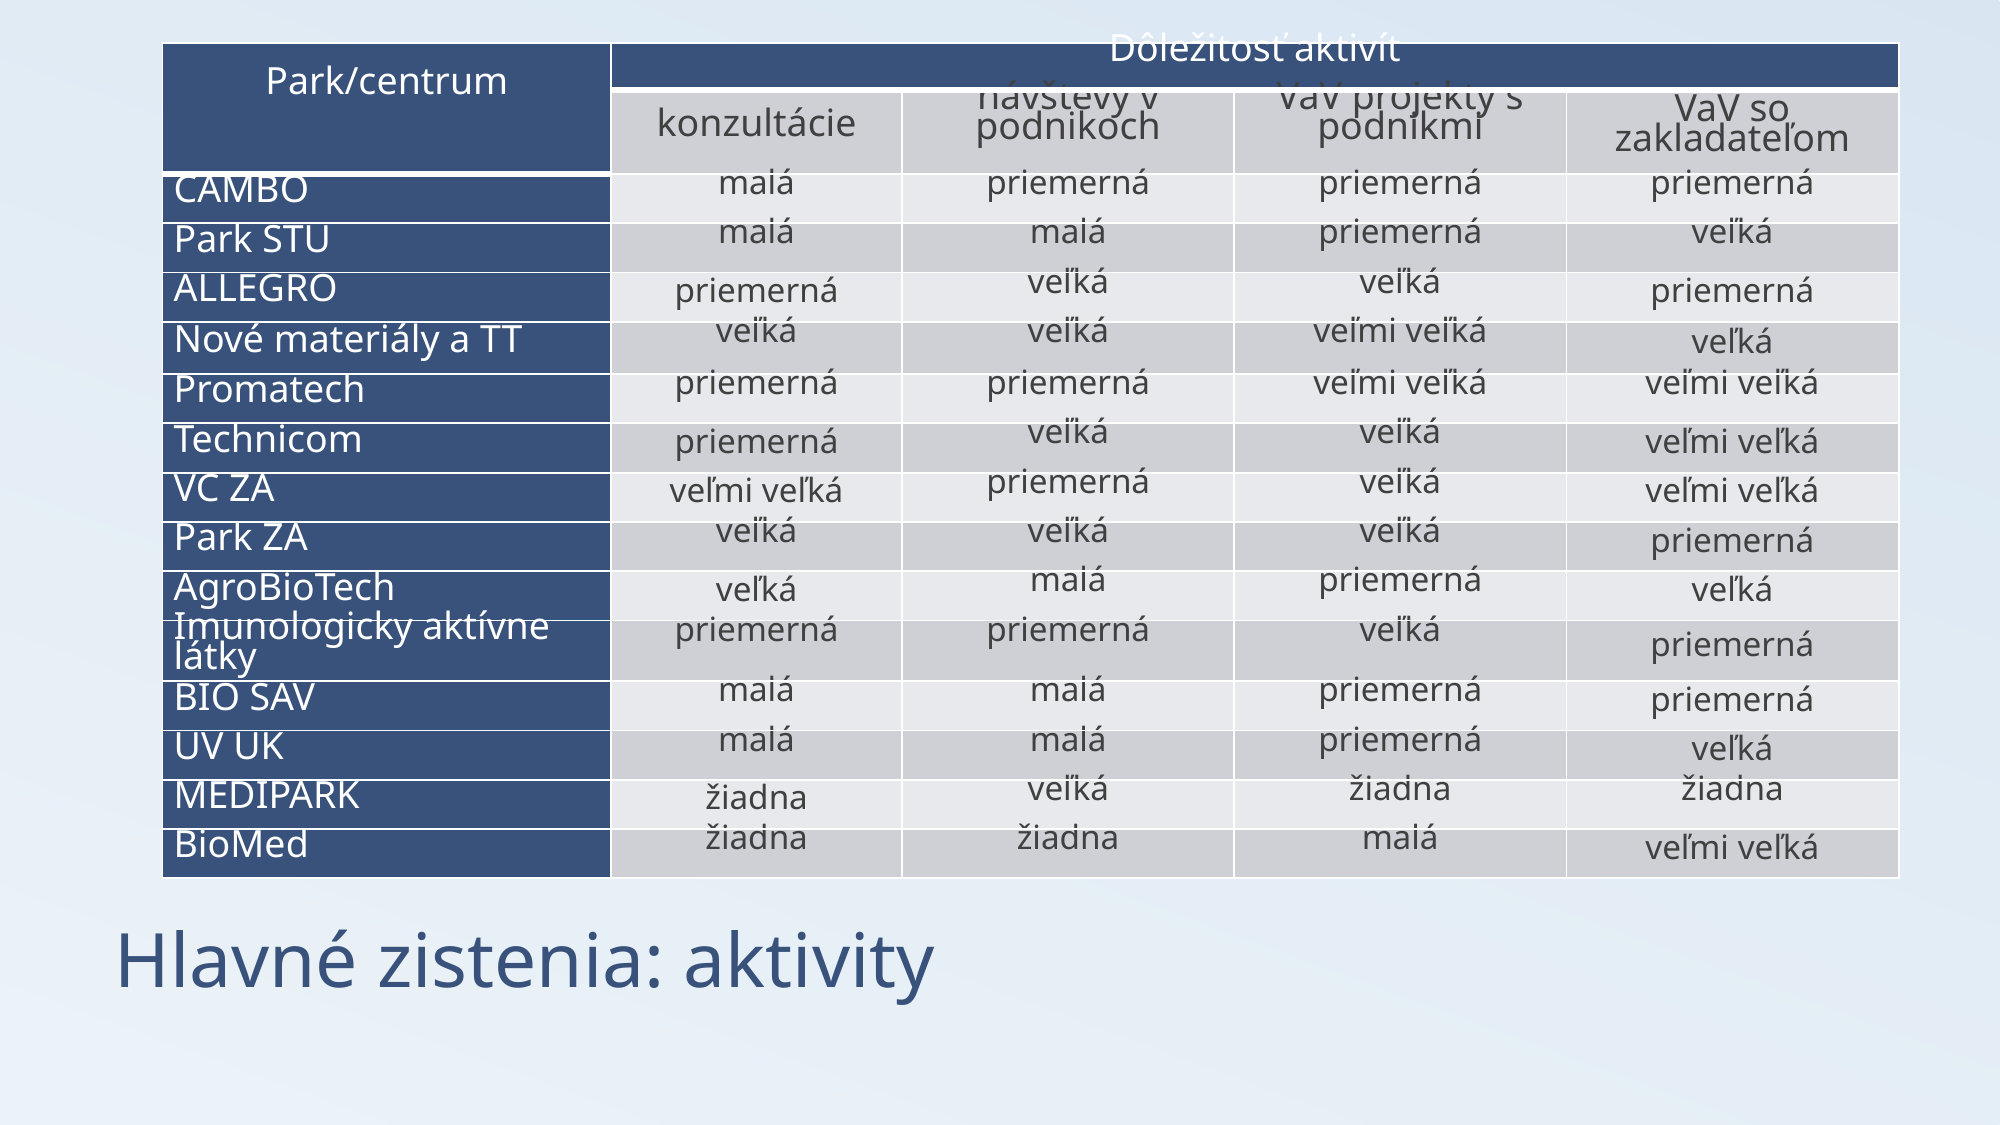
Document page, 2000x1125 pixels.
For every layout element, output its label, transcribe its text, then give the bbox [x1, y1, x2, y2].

table_cell priemerná [1235, 682, 1566, 730]
table_cell žiadna [1567, 781, 1898, 828]
table_cell veľká [1567, 731, 1898, 779]
table_cell priemerná [1235, 572, 1566, 620]
table_cell veľmi veľká [1567, 474, 1898, 521]
table_cell priemerná [1235, 731, 1566, 779]
table_cell návštevy v podnikoch [903, 93, 1233, 173]
table_cell priemerná [903, 474, 1233, 521]
table_cell priemerná [1235, 224, 1566, 272]
table_cell veľká [1235, 474, 1566, 521]
table_cell malá [612, 682, 901, 730]
table_cell veľká [903, 781, 1233, 828]
table_cell veľká [1567, 572, 1898, 620]
table_cell konzultácie [612, 93, 901, 173]
table_cell malá [903, 572, 1233, 620]
table_cell priemerná [1567, 682, 1898, 730]
table_cell veľká [612, 523, 901, 570]
table_cell Park ZA [163, 523, 610, 570]
table_cell priemerná [903, 621, 1233, 680]
table_cell žiadna [612, 830, 901, 877]
table_cell AgroBioTech [163, 572, 610, 620]
table_cell UV UK [163, 731, 610, 779]
table_cell priemerná [1567, 523, 1898, 570]
table_cell CAMBO [163, 177, 610, 222]
table_cell priemerná [1567, 621, 1898, 680]
table_header Dôležitosť aktivít [612, 44, 1898, 87]
table_cell žiadna [903, 830, 1233, 877]
table_cell malá [903, 682, 1233, 730]
table_cell Promatech [163, 375, 610, 422]
table_cell priemerná [1567, 175, 1898, 222]
table_cell Technicom [163, 424, 610, 472]
table_cell VC ZA [163, 474, 610, 521]
table_cell veľmi veľká [1235, 323, 1566, 373]
table_cell BIO SAV [163, 682, 610, 730]
table_cell veľká [612, 572, 901, 620]
table_cell Imunologicky aktívne látky [163, 621, 610, 680]
title Hlavné zistenia: aktivity [99, 834, 1900, 1010]
table_cell veľká [1235, 273, 1566, 321]
table_cell Park STU [163, 224, 610, 272]
table_cell veľká [612, 323, 901, 373]
table_cell veľká [1567, 224, 1898, 272]
table_cell priemerná [1235, 175, 1566, 222]
table_cell veľmi veľká [1567, 375, 1898, 422]
table_cell Nové materiály a TT [163, 323, 610, 373]
table_cell priemerná [612, 273, 901, 321]
table_header Park/centrum [163, 44, 610, 171]
table_cell veľmi veľká [1567, 424, 1898, 472]
table_cell MEDIPARK [163, 781, 610, 828]
table_cell malá [612, 731, 901, 779]
table_cell priemerná [612, 375, 901, 422]
table_cell veľká [1567, 323, 1898, 373]
table_cell veľmi veľká [1567, 830, 1898, 877]
table_cell priemerná [1567, 273, 1898, 321]
table_cell žiadna [612, 781, 901, 828]
table_cell veľká [903, 523, 1233, 570]
table_cell priemerná [612, 621, 901, 680]
table_cell veľmi veľká [612, 474, 901, 521]
table_cell priemerná [903, 175, 1233, 222]
table_cell veľká [1235, 621, 1566, 680]
table_cell žiadna [1235, 781, 1566, 828]
table_cell veľká [1235, 523, 1566, 570]
table_cell priemerná [612, 424, 901, 472]
table_cell BioMed [163, 830, 610, 877]
table_cell malá [612, 224, 901, 272]
table_cell veľká [903, 424, 1233, 472]
table_cell malá [903, 224, 1233, 272]
table_cell ALLEGRO [163, 273, 610, 321]
table_cell veľmi veľká [1235, 375, 1566, 422]
table_cell VaV so zakladateľom [1567, 93, 1898, 173]
table_cell veľká [1235, 424, 1566, 472]
table_cell veľká [903, 323, 1233, 373]
table_cell veľká [903, 273, 1233, 321]
table_cell priemerná [903, 375, 1233, 422]
table_cell malá [1235, 830, 1566, 877]
table_cell malá [612, 175, 901, 222]
table_cell malá [903, 731, 1233, 779]
table_cell VaV projekty s podnikmi [1235, 93, 1566, 173]
